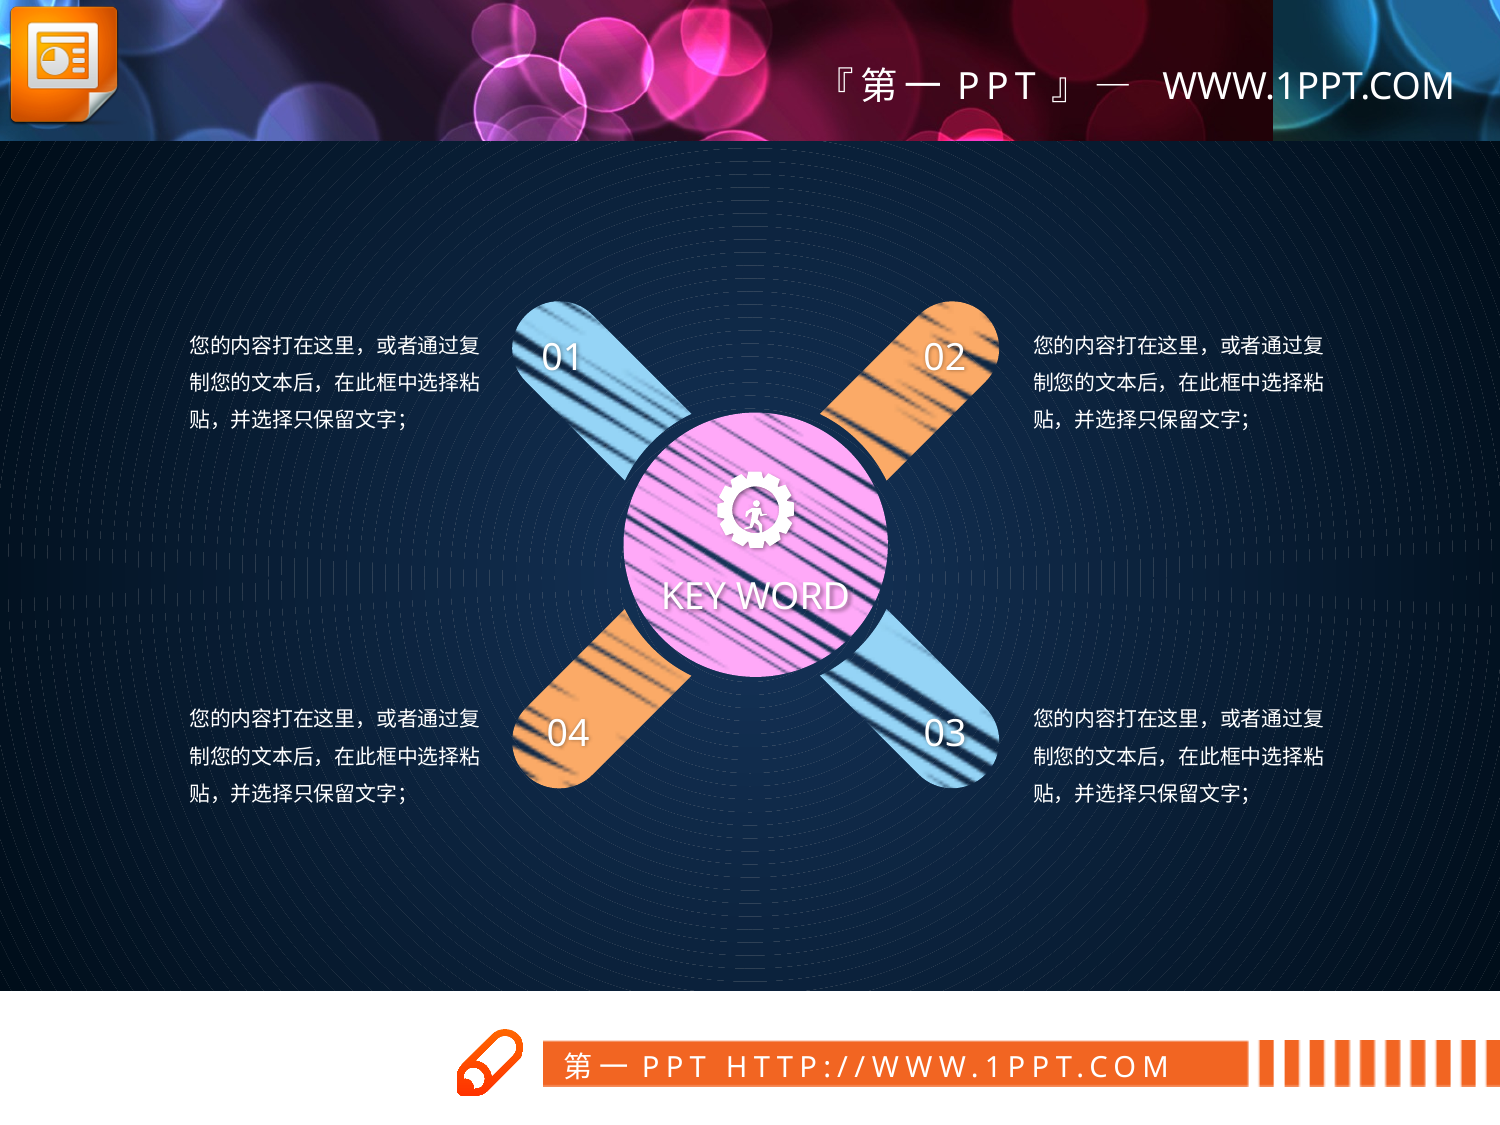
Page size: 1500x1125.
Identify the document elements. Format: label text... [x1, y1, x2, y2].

text_box 02 [908, 325, 981, 386]
text_box 03 [909, 701, 982, 762]
text_box 您的内容打在这里，或者通过复制您的文本后，在此框中选择粘贴，并选择只保留文字； [1018, 312, 1350, 440]
text_box [512, 301, 602, 382]
text_box [909, 301, 1000, 383]
text_box 04 [531, 701, 605, 762]
text_box [512, 702, 603, 789]
text_box 您的内容打在这里，或者通过复制您的文本后，在此框中选择粘贴，并选择只保留文字； [174, 312, 506, 440]
text_box [830, 614, 1000, 789]
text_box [623, 412, 888, 678]
text_box 01 [526, 325, 600, 386]
text_box [533, 325, 688, 474]
text_box 您的内容打在这里，或者通过复制您的文本后，在此框中选择粘贴，并选择只保留文字； [174, 686, 506, 814]
text_box 您的内容打在这里，或者通过复制您的文本后，在此框中选择粘贴，并选择只保留文字； [1018, 686, 1350, 814]
picture [543, 1040, 1500, 1087]
text_box [823, 326, 979, 476]
picture [0, 0, 1500, 141]
text_box [533, 615, 682, 760]
